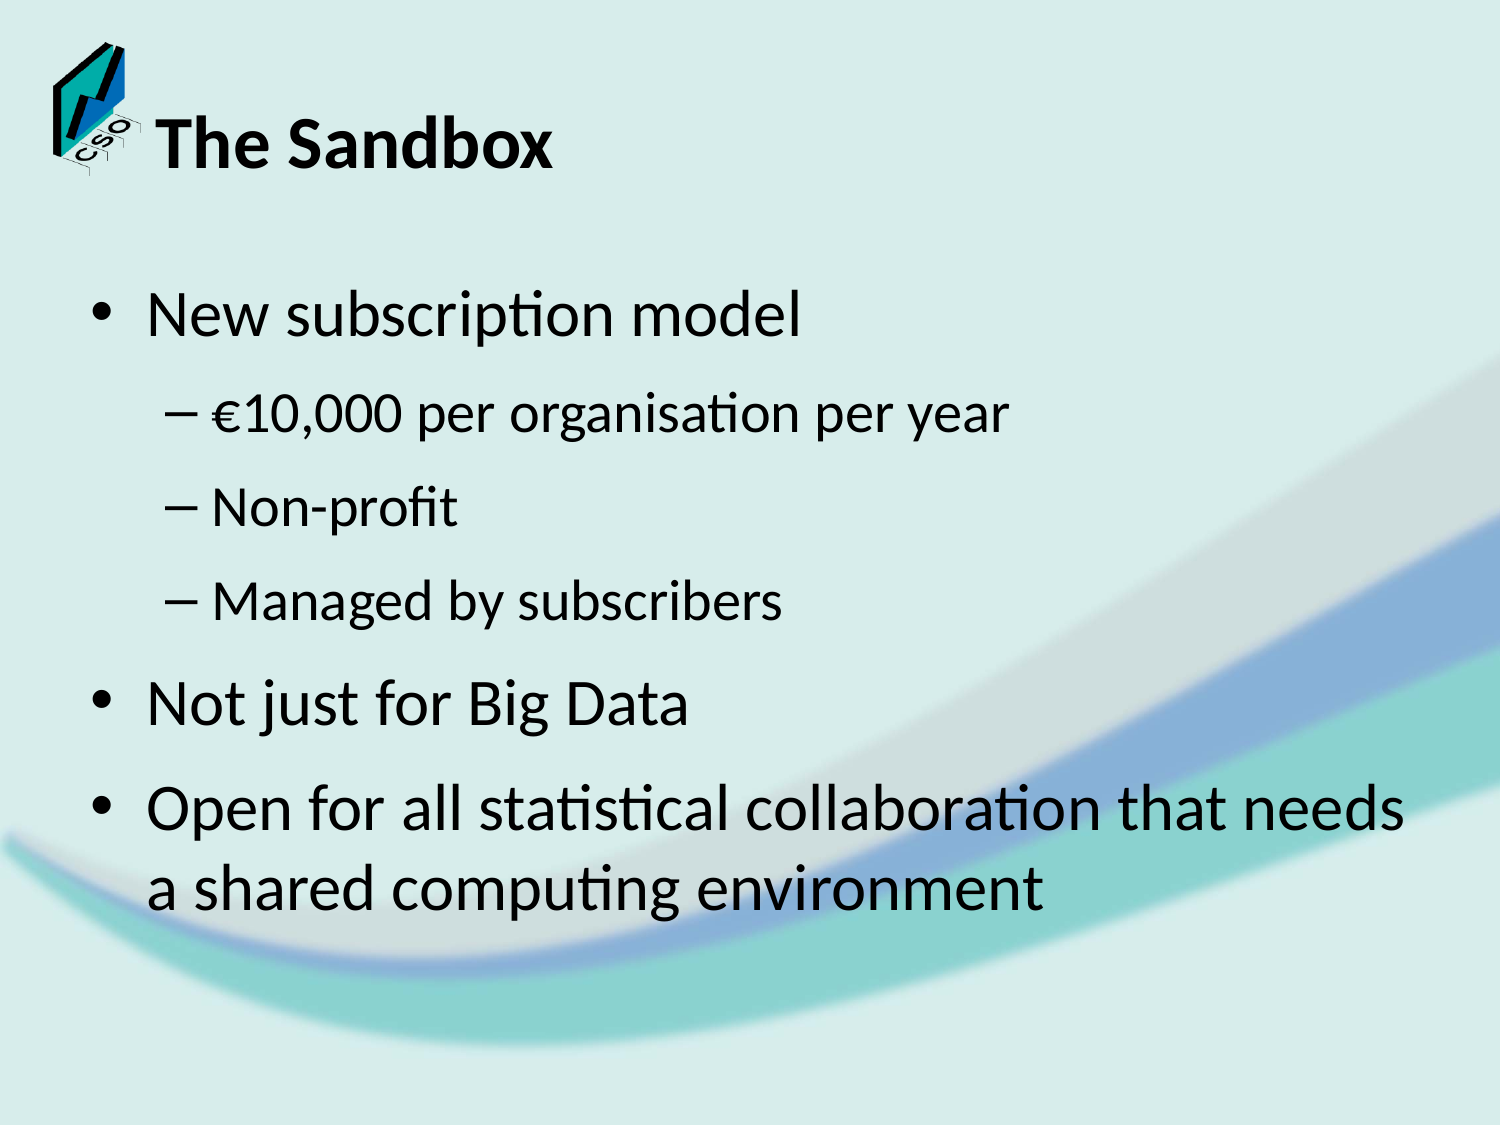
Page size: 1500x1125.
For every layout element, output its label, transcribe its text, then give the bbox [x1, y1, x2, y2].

title The Sandbox [140, 45, 1388, 233]
picture [0, 0, 1500, 1125]
list New subscription model €10,000 per organisation per year Non-profit Managed by subscribers Not just for Big Data Open for all statistical collaboration that needs a shared computing environment [75, 262, 1425, 1005]
